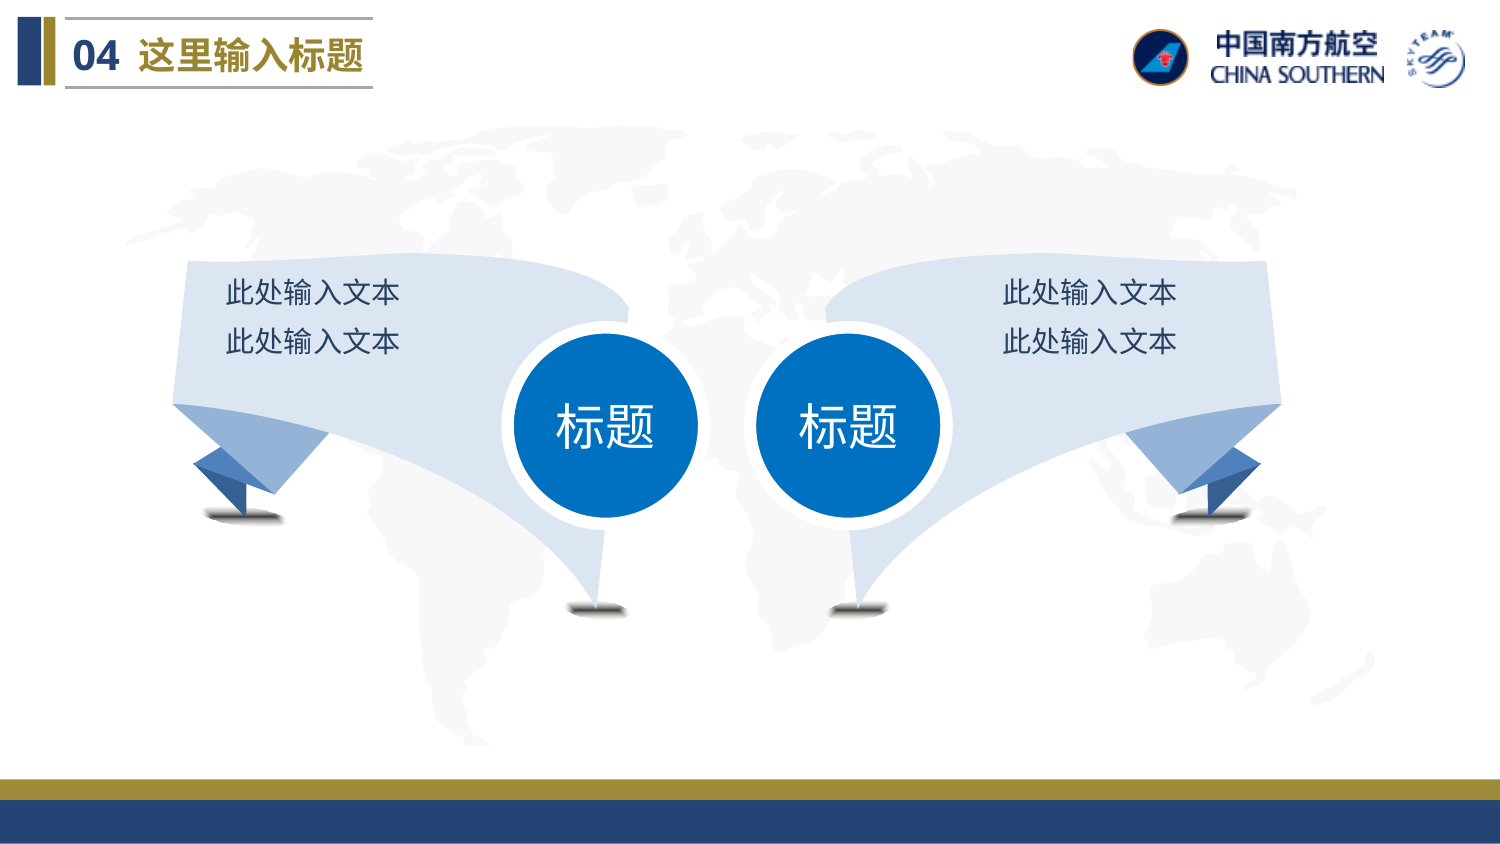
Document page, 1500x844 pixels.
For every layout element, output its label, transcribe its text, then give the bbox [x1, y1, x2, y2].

text_box [1182, 447, 1262, 494]
picture [1132, 29, 1189, 86]
text_box [563, 599, 629, 620]
text_box [1207, 465, 1260, 518]
text_box 标题 [507, 327, 705, 524]
text_box [171, 403, 329, 495]
text_box [825, 599, 891, 620]
text_box 标题 [749, 327, 947, 524]
picture [1211, 66, 1384, 83]
picture [1407, 30, 1465, 88]
text_box [192, 447, 272, 494]
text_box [57, 21, 413, 88]
text_box 此处输入文本 此处输入文本 [172, 253, 629, 610]
picture [1217, 30, 1377, 57]
text_box [1167, 505, 1254, 527]
text_box [195, 466, 247, 518]
text_box 此处输入文本 此处输入文本 [825, 253, 1282, 610]
text_box [1125, 404, 1282, 495]
text_box [200, 505, 287, 527]
